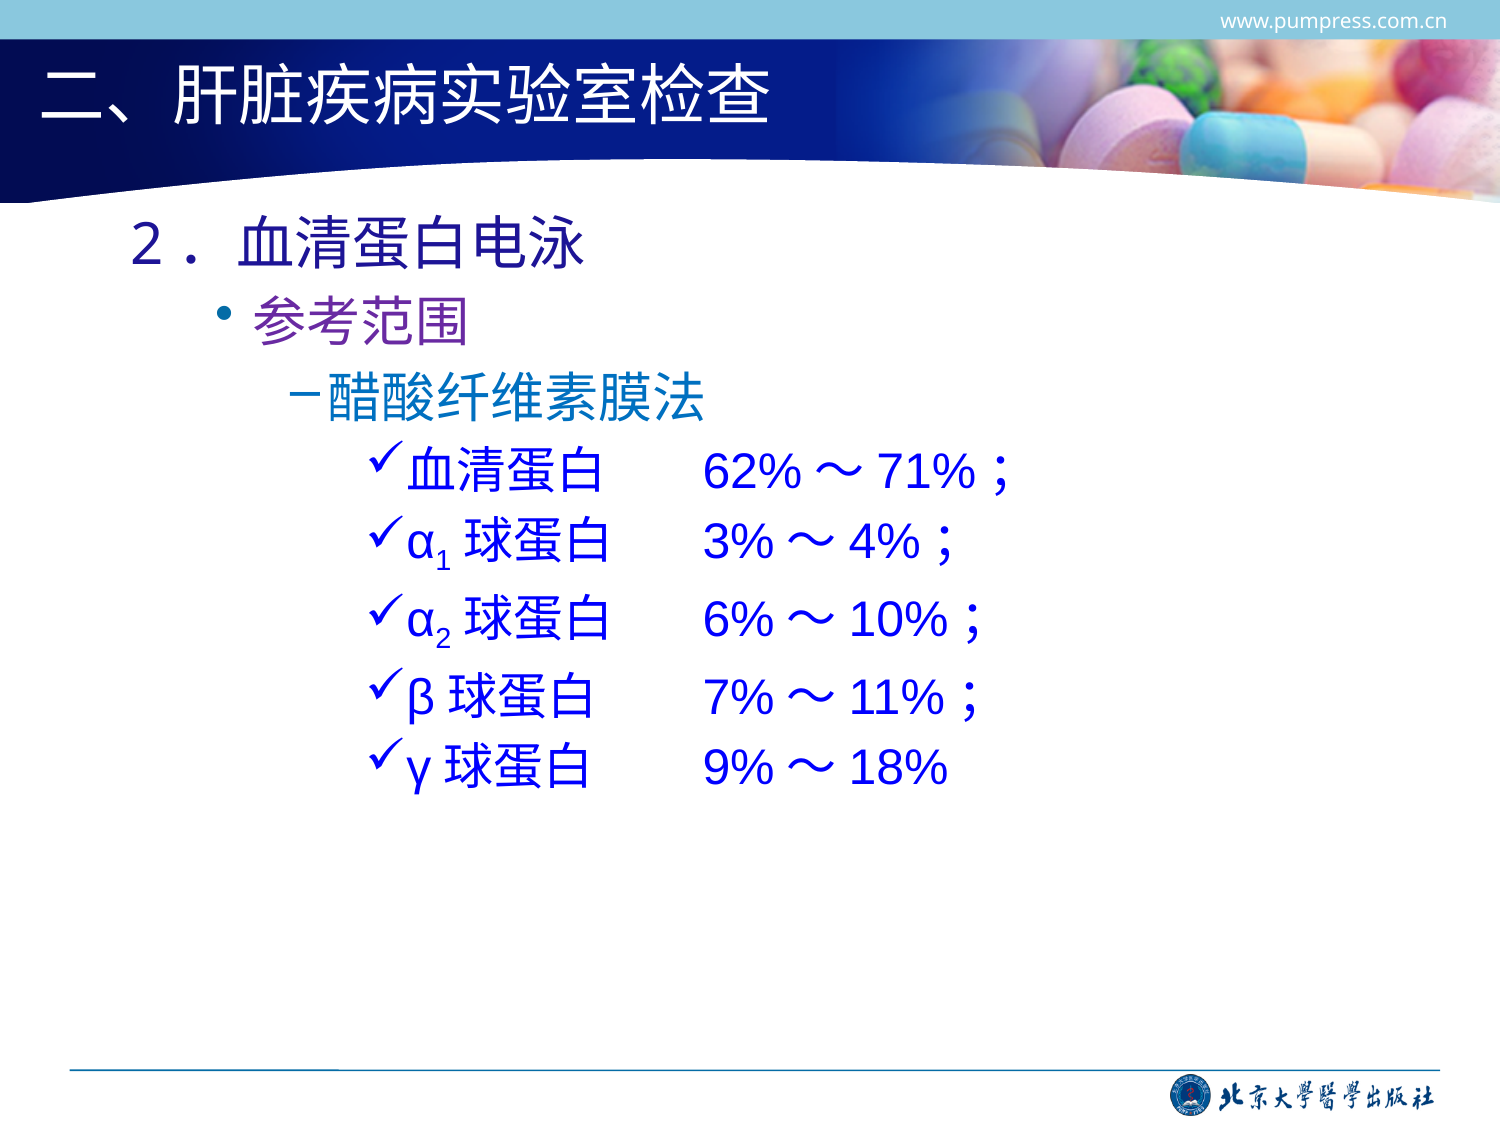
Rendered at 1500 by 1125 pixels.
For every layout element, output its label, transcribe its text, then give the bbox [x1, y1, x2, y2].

picture [0, 40, 1500, 203]
title 二、肝脏疾病实验室检查 [23, 46, 1349, 140]
list 2．血清蛋白电泳 参考范围 醋酸纤维素膜法 血清蛋白 62%～71%； α1球蛋白 3%～4%； α2球蛋白 6%～10%； β球蛋白 7%～11%； γ球蛋白 9%～18% [49, 198, 1463, 1026]
slide_number www.pumpress.com.cn [1024, 0, 1463, 38]
picture [1170, 1074, 1436, 1118]
